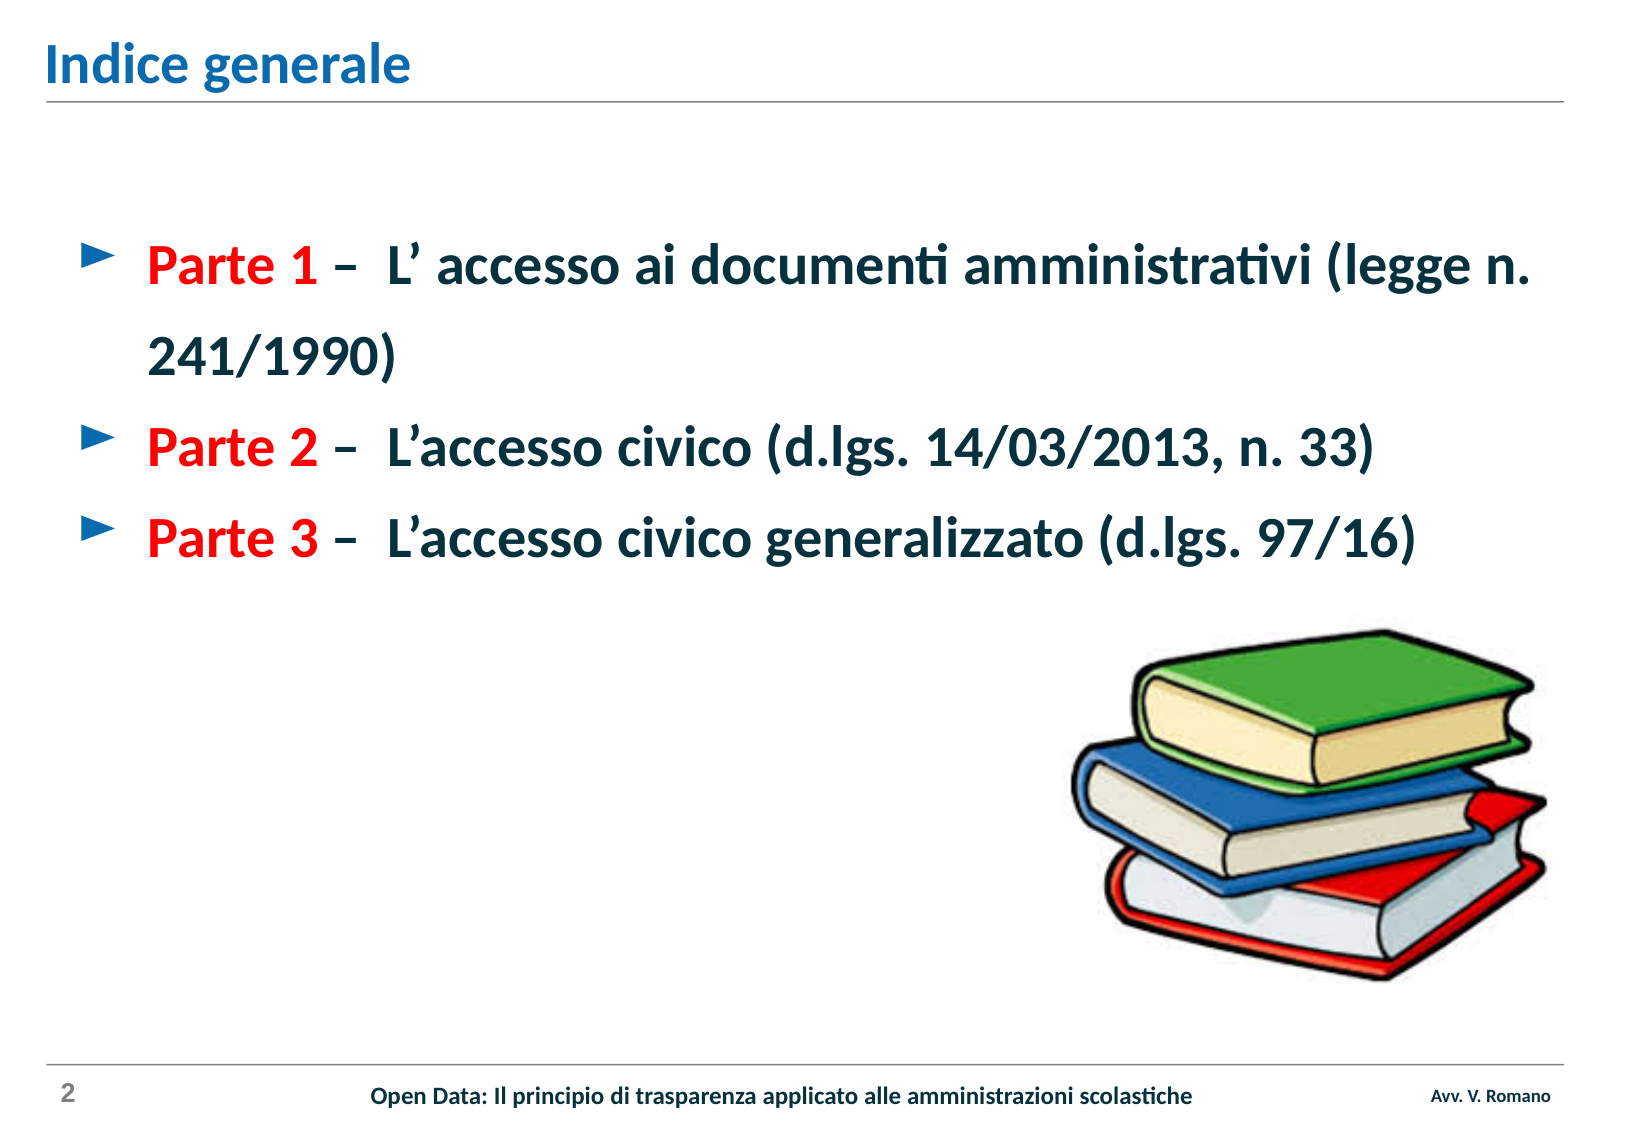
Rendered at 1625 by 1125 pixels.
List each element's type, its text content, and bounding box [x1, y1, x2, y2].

text_box Parte 1 – L’ accesso ai documenti amministrativi (legge n. 241/1990) Parte 2 – L’accesso civico (d.lgs. 14/03/2013, n. 33) Parte 3 – L’accesso civico generalizzato (d.lgs. 97/16) [44, 127, 1561, 994]
picture [1030, 599, 1588, 994]
text_box Indice generale [44, 24, 1561, 91]
